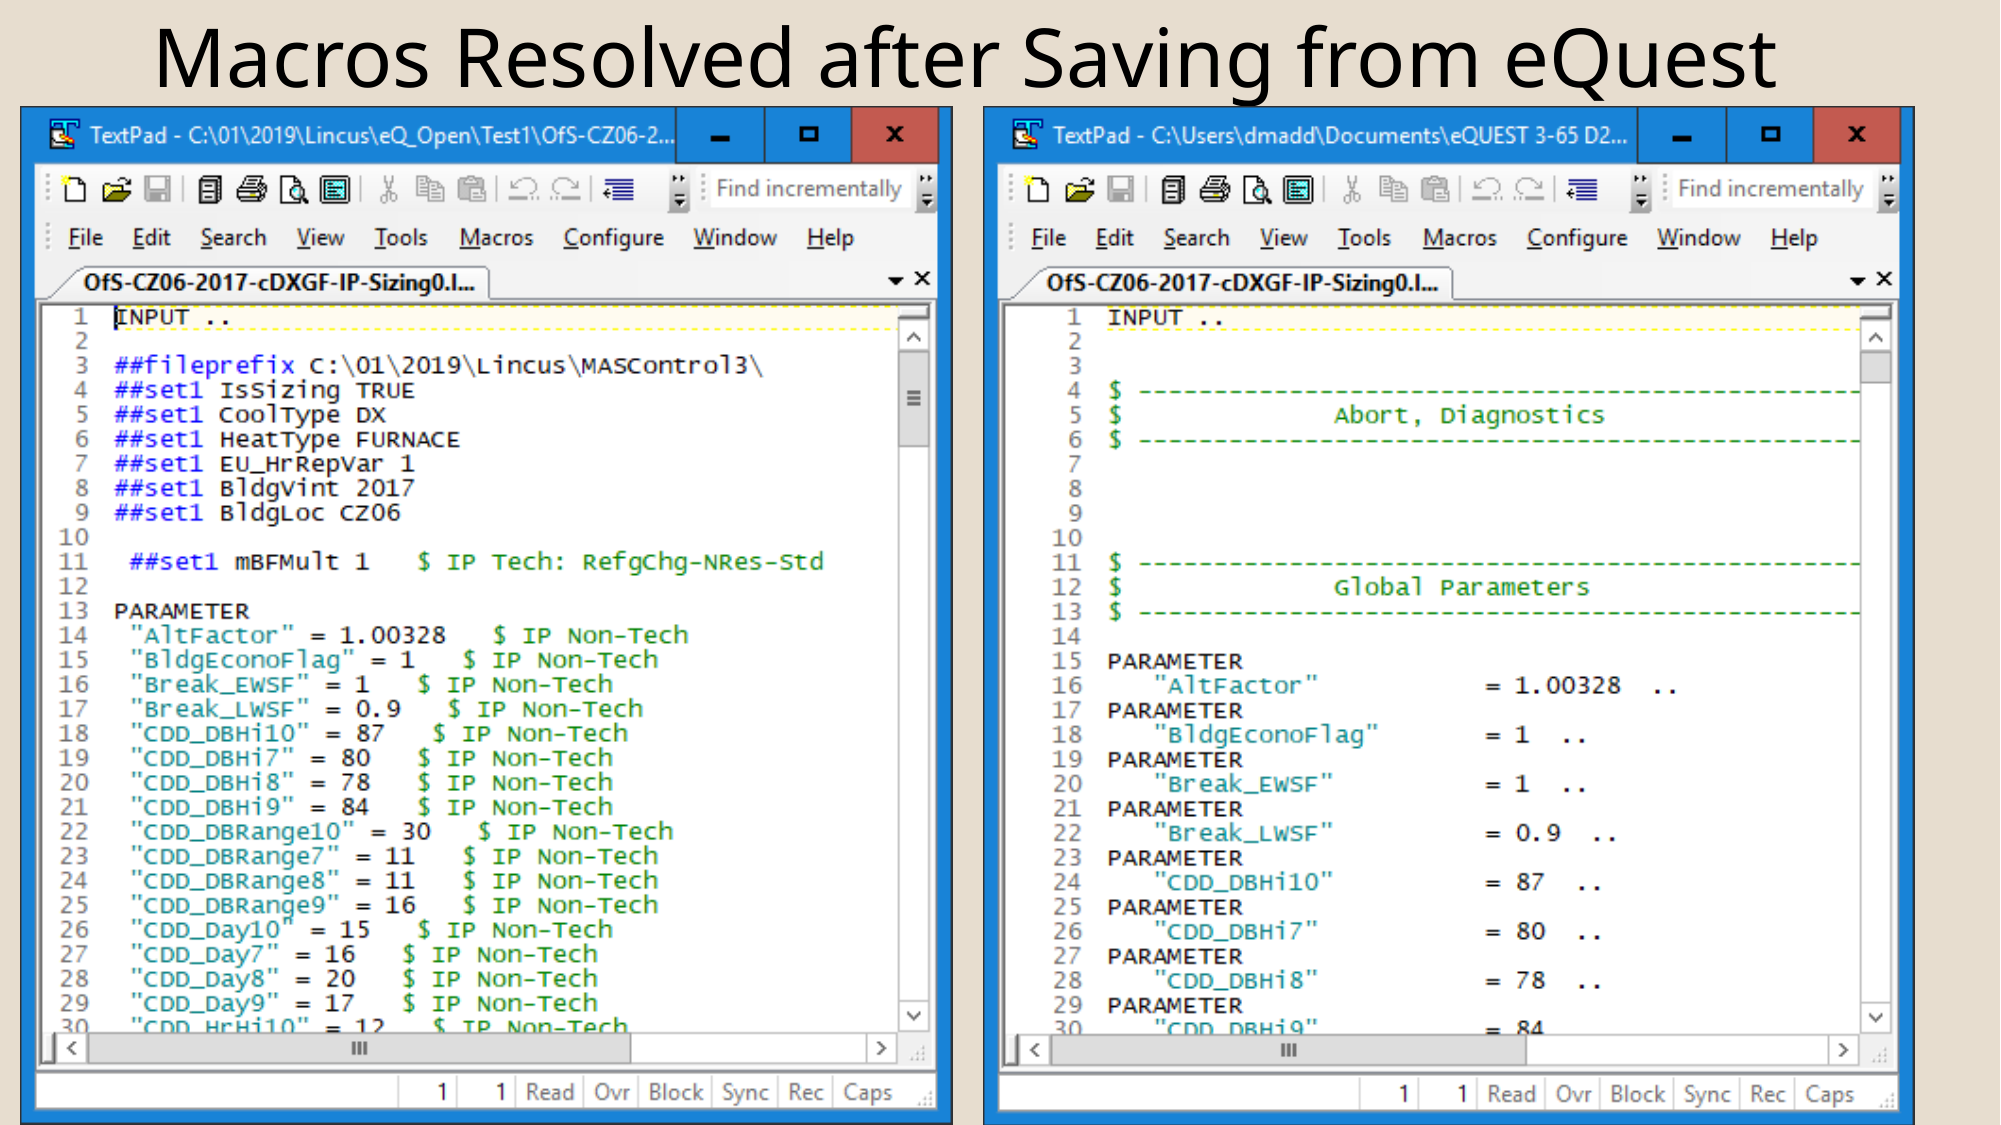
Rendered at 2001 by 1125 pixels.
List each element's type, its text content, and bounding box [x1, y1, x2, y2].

title Macros Resolved after Saving from eQuest [137, 4, 1863, 117]
picture [20, 106, 953, 1125]
picture [983, 106, 1915, 1125]
